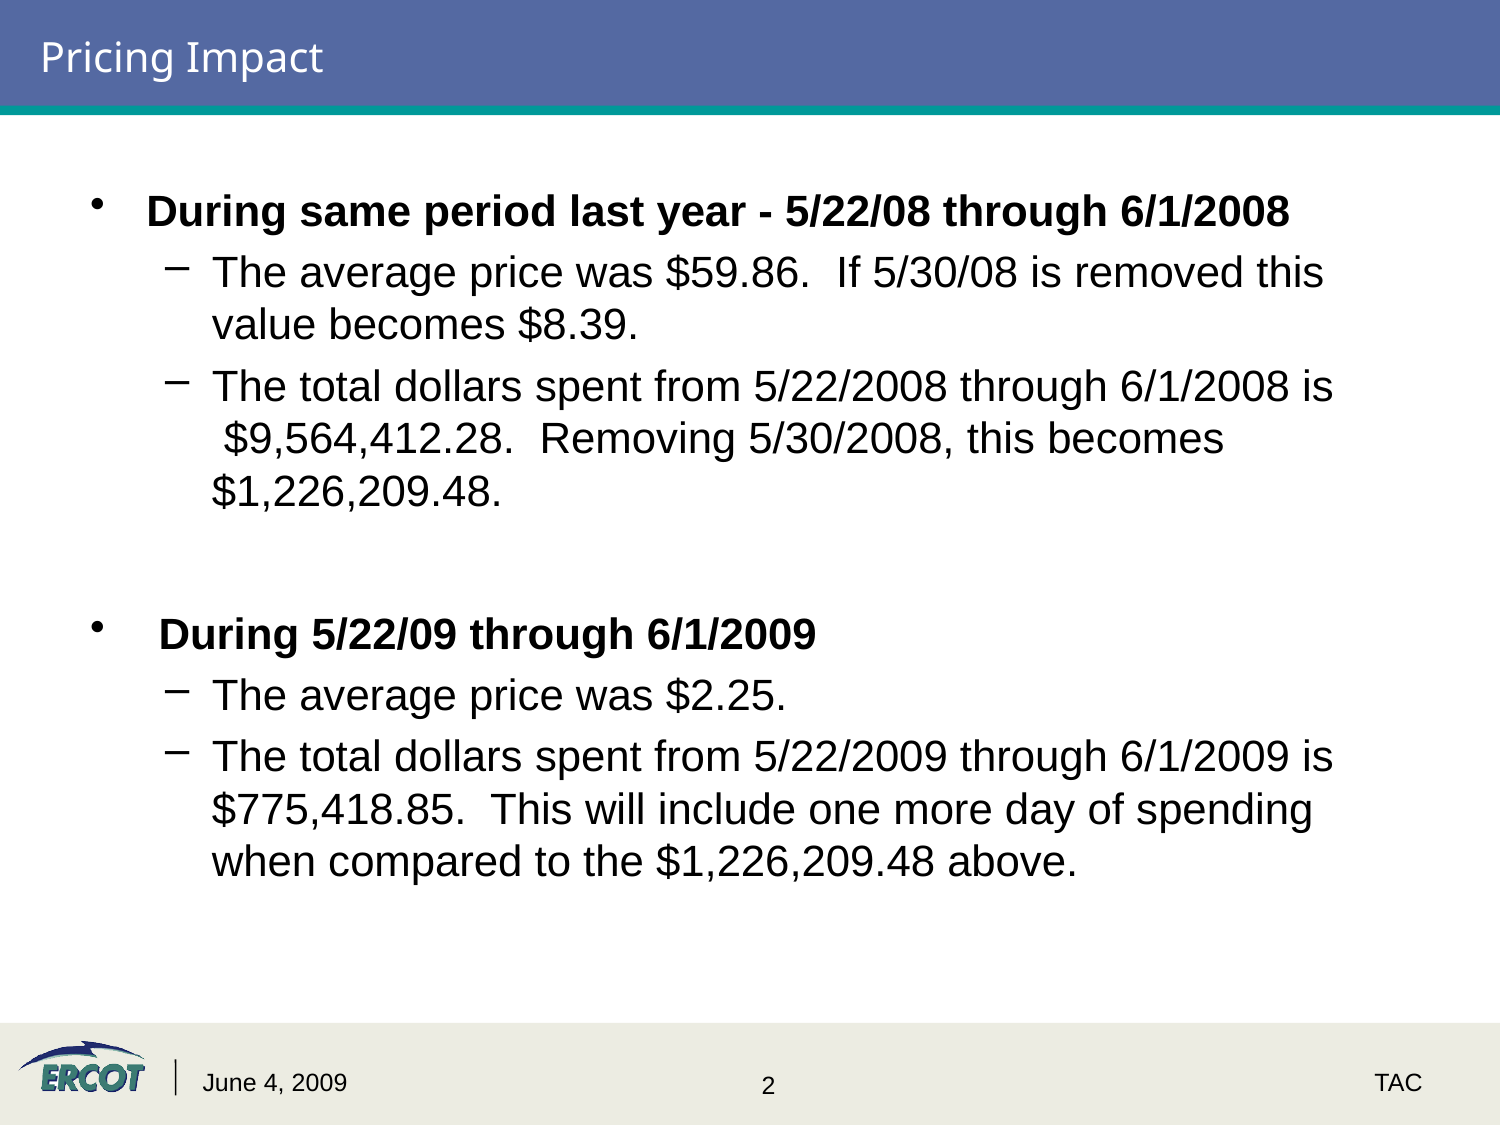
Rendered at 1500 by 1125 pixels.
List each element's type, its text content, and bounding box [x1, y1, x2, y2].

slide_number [187, 1059, 538, 1125]
picture [10, 1031, 151, 1111]
title Pricing Impact [24, 0, 1451, 113]
footer TAC [1024, 1059, 1438, 1125]
list During same period last year - 5/22/08 through 6/1/2008 The average price was $59.86. If 5/30/08 is removed this value becomes $8.39. The total dollars spent from 5/22/2008 through 6/1/2008 is $9,564,412.28. Removing 5/30/2008, this becomes $1,226,209.48. During 5/22/09 through 6/1/2009 The average price was $2.25. The total dollars spent from 5/22/2009 through 6/1/2009 is $775,418.85. This will include one more day of spending when compared to the $1,226,209.48 above. [74, 174, 1426, 951]
